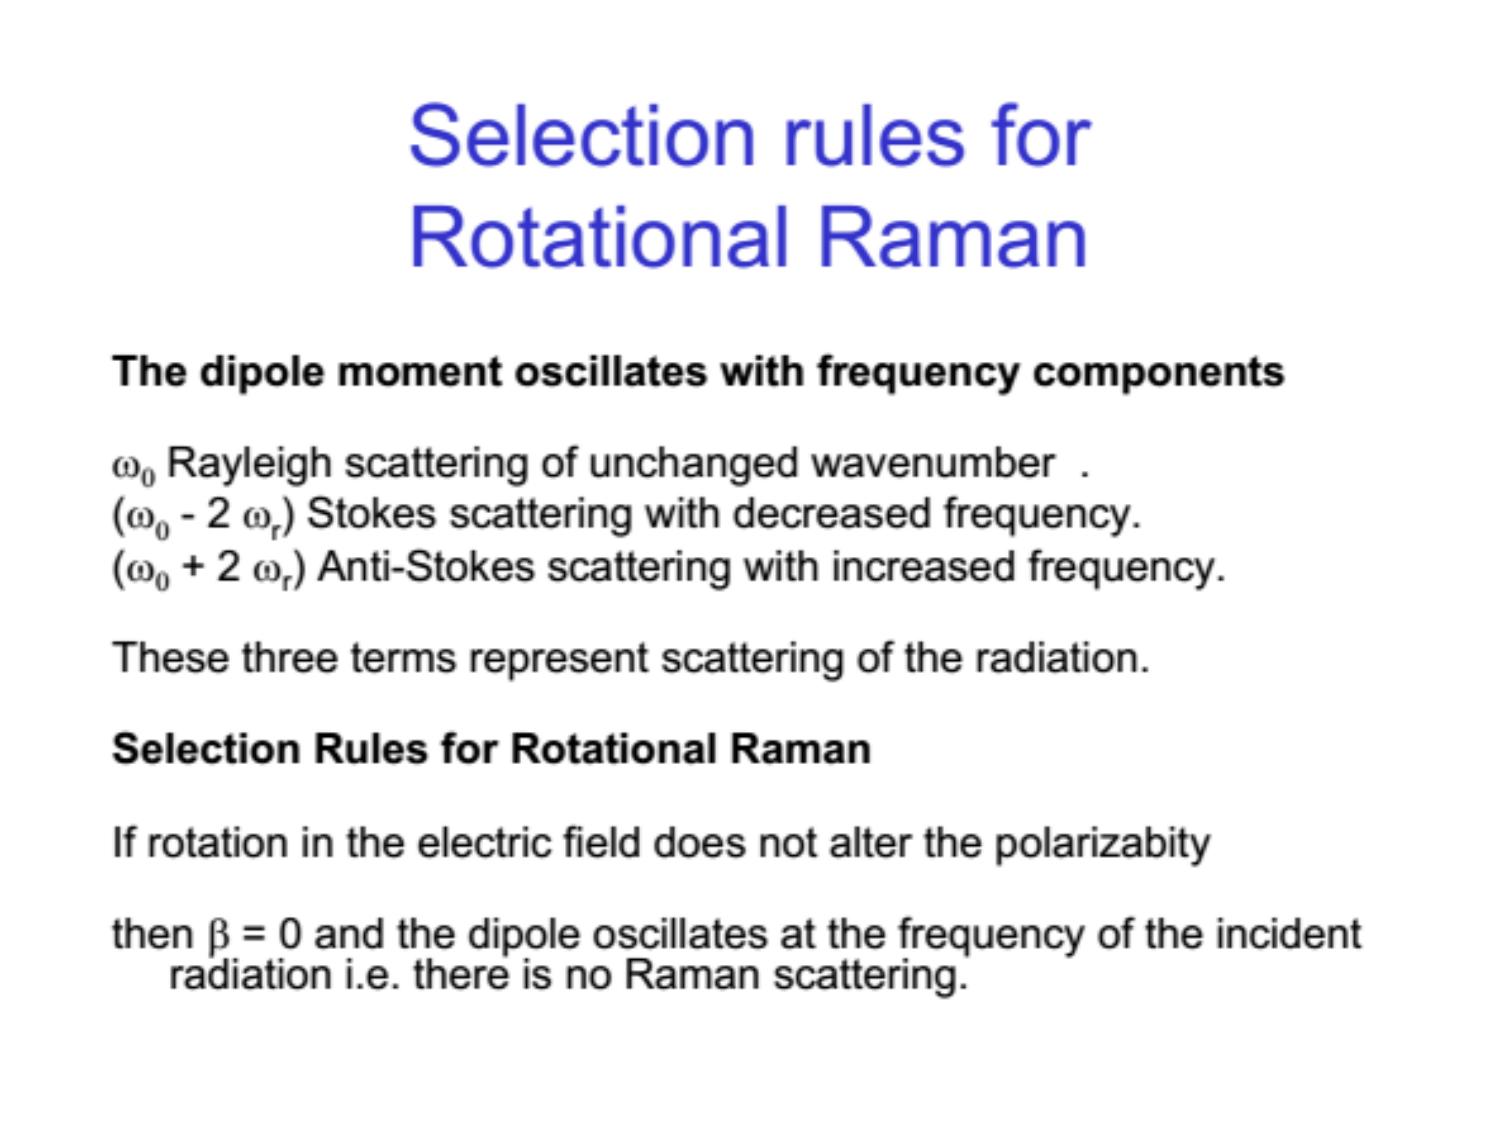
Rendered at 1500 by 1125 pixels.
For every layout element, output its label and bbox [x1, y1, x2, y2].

picture [49, 62, 1468, 1068]
